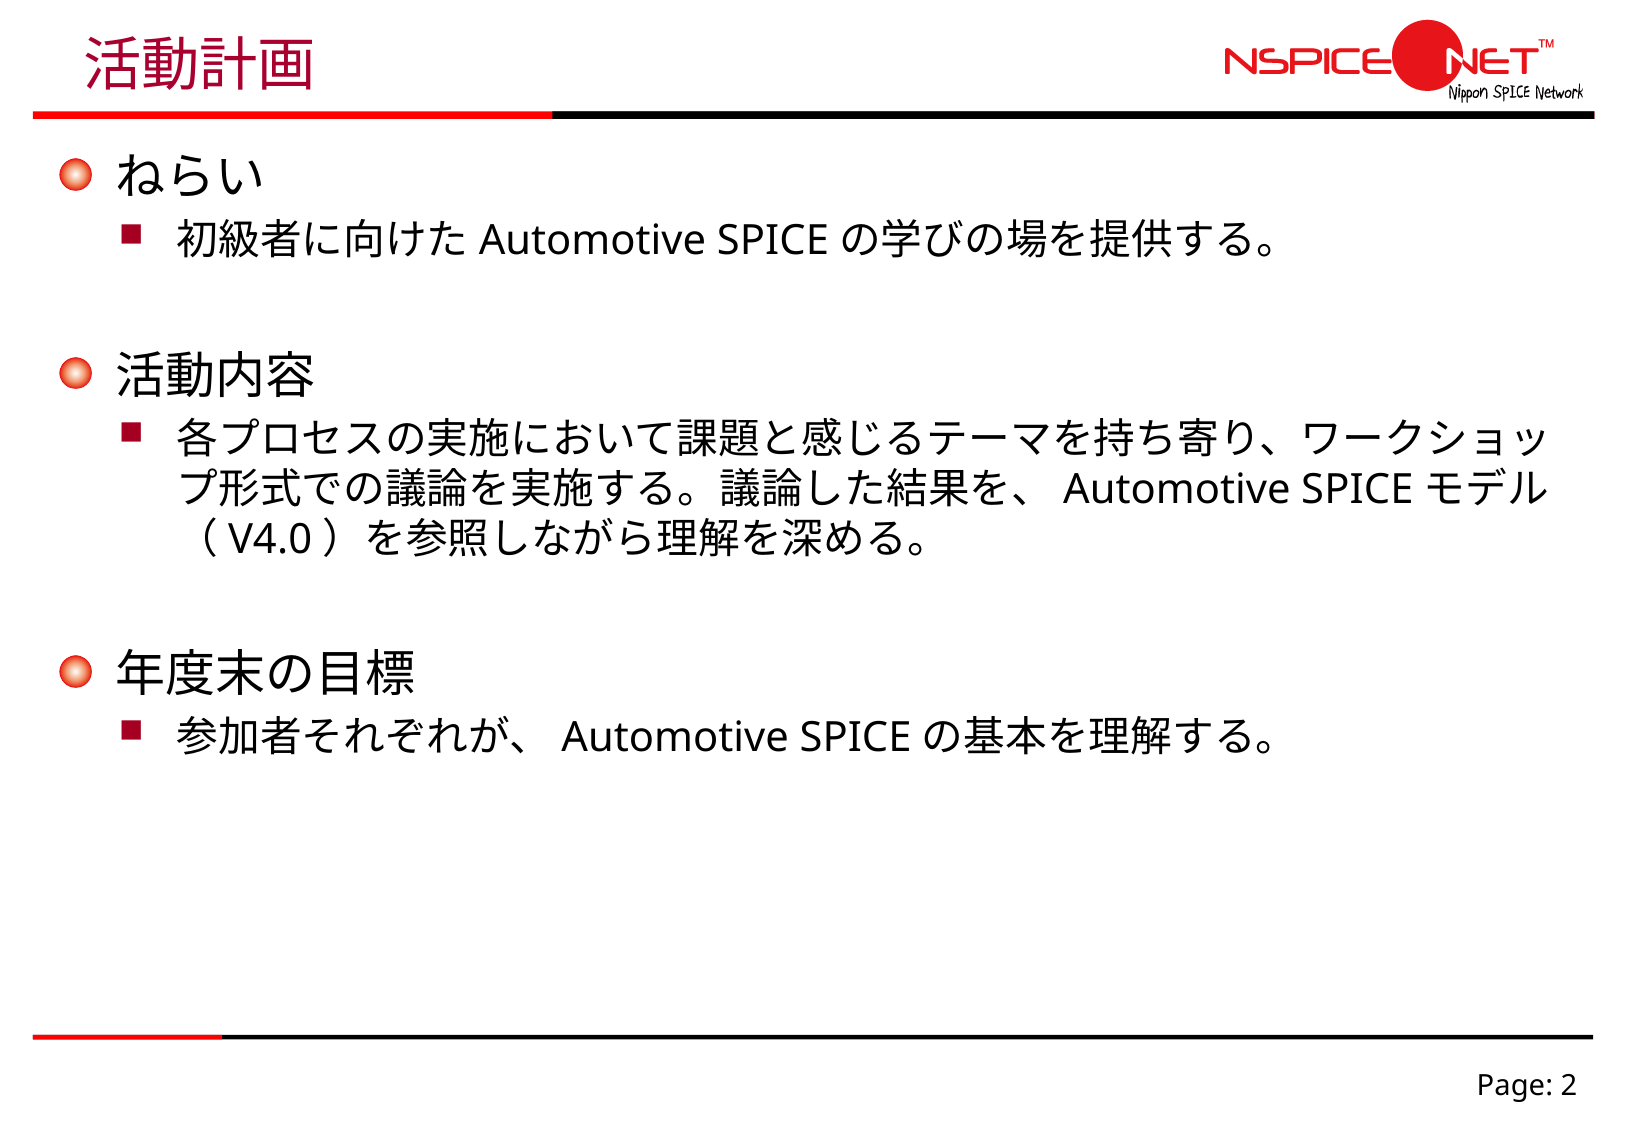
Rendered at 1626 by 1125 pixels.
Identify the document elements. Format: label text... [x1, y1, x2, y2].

title 活動計画 [68, 7, 1557, 118]
list ねらい 初級者に向けたAutomotive SPICEの学びの場を提供する。 活動内容 各プロセスの実施において課題と感じるテーマを持ち寄り、ワークショップ形式での議論を実施する。議論した結果を、Automotive SPICEモデル（V4.0）を参照しながら理解を深める。 年度末の目標 参加者それぞれが、Automotive SPICEの基本を理解する。 [44, 137, 1581, 1024]
picture [1557, 19, 1583, 103]
picture [59, 655, 92, 688]
picture [59, 158, 92, 191]
picture [59, 357, 92, 389]
